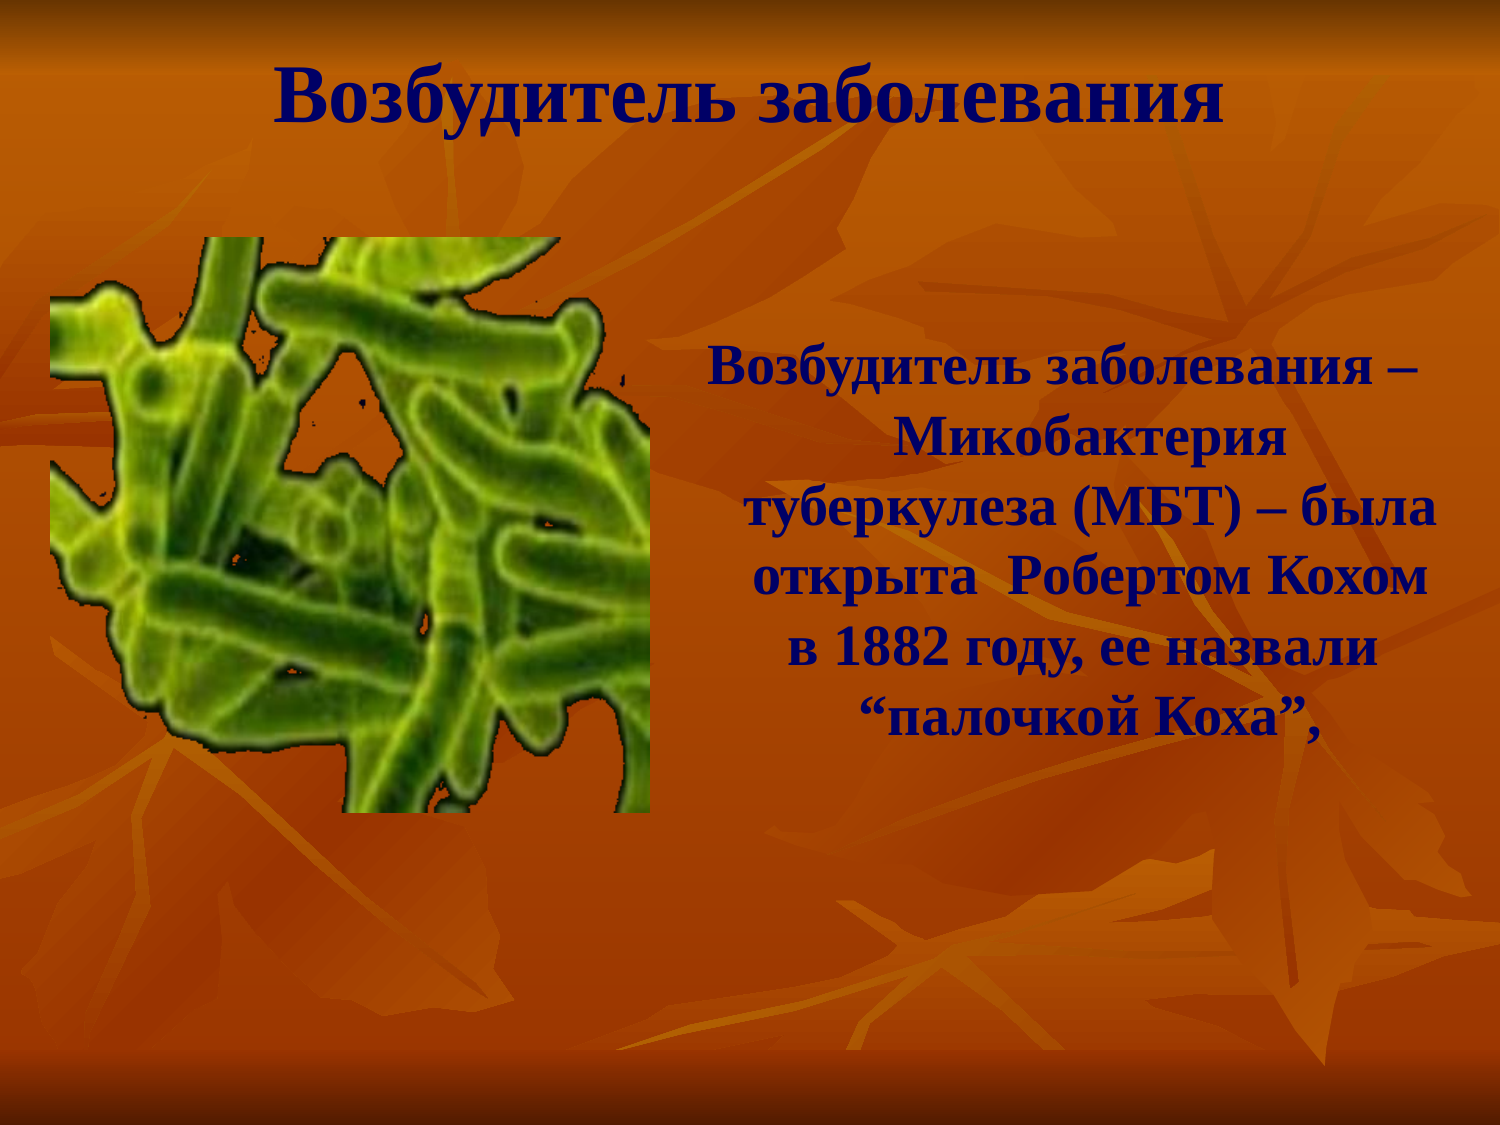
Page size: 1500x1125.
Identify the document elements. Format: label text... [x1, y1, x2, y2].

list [49, 237, 651, 813]
title Возбудитель заболевания [74, 45, 1426, 234]
list Возбудитель заболевания – Микобактерия туберкулеза (МБТ) – была открыта Робертом Кохом в 1882 году, ее назвали “палочкой Коха”, [662, 237, 1463, 813]
